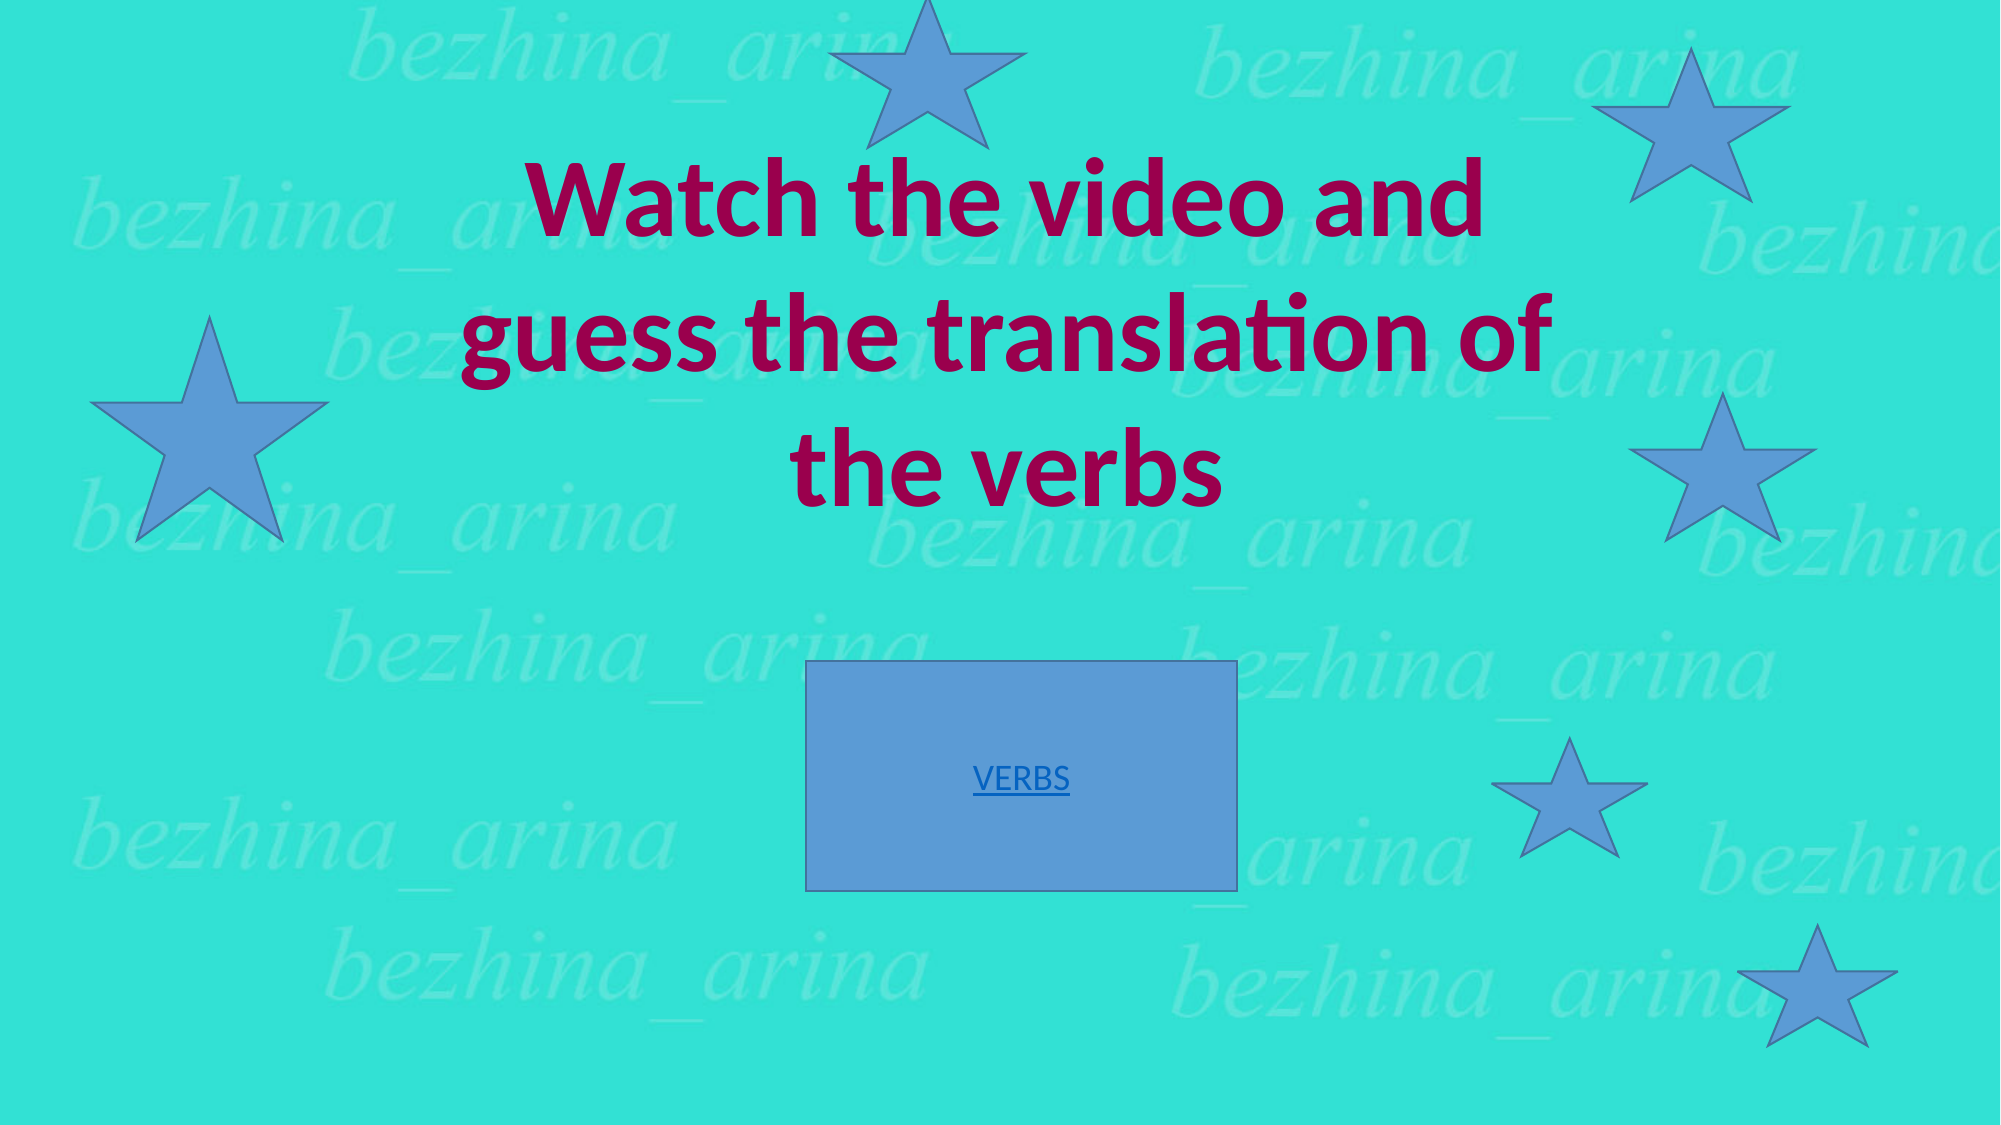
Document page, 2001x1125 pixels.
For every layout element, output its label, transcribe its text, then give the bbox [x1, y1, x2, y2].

text_box Watch the video and guess the translation of the verbs [410, 116, 1604, 537]
text_box [1627, 390, 1819, 543]
text_box [1590, 46, 1792, 204]
text_box [1491, 735, 1649, 859]
text_box [827, 0, 1029, 151]
text_box [88, 314, 331, 544]
text_box VERBS [805, 660, 1238, 892]
text_box [1736, 922, 1899, 1049]
picture [0, 0, 2001, 1125]
